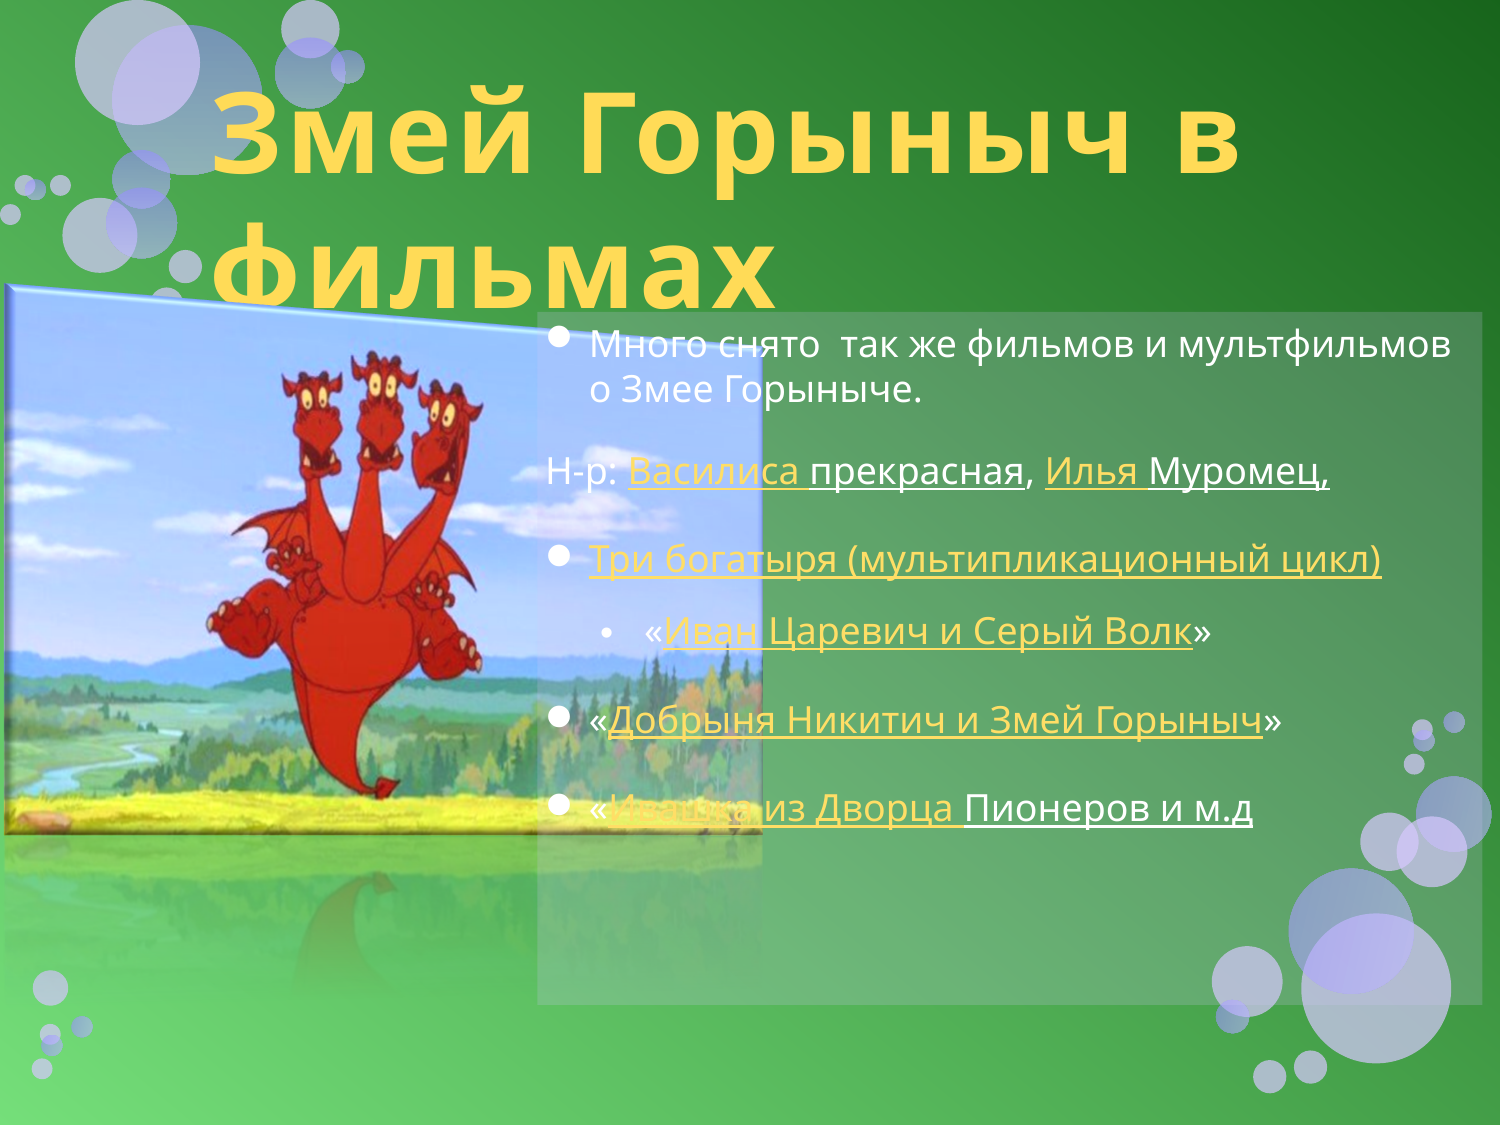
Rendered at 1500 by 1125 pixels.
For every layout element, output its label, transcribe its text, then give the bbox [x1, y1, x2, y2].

title Змей Горыныч в фильмах [194, 101, 1283, 290]
picture [0, 277, 768, 1125]
list Много снято так же фильмов и мультфильмов о Змее Горыныче. Н-р: Василиса прекрасная, Илья Муромец, Три богатыря (мультипликационный цикл) «Иван Царевич и Серый Волк» «Добрыня Никитич и Змей Горыныч» «Ивашка из Дворца Пионеров и м.д [768, 311, 1483, 1005]
